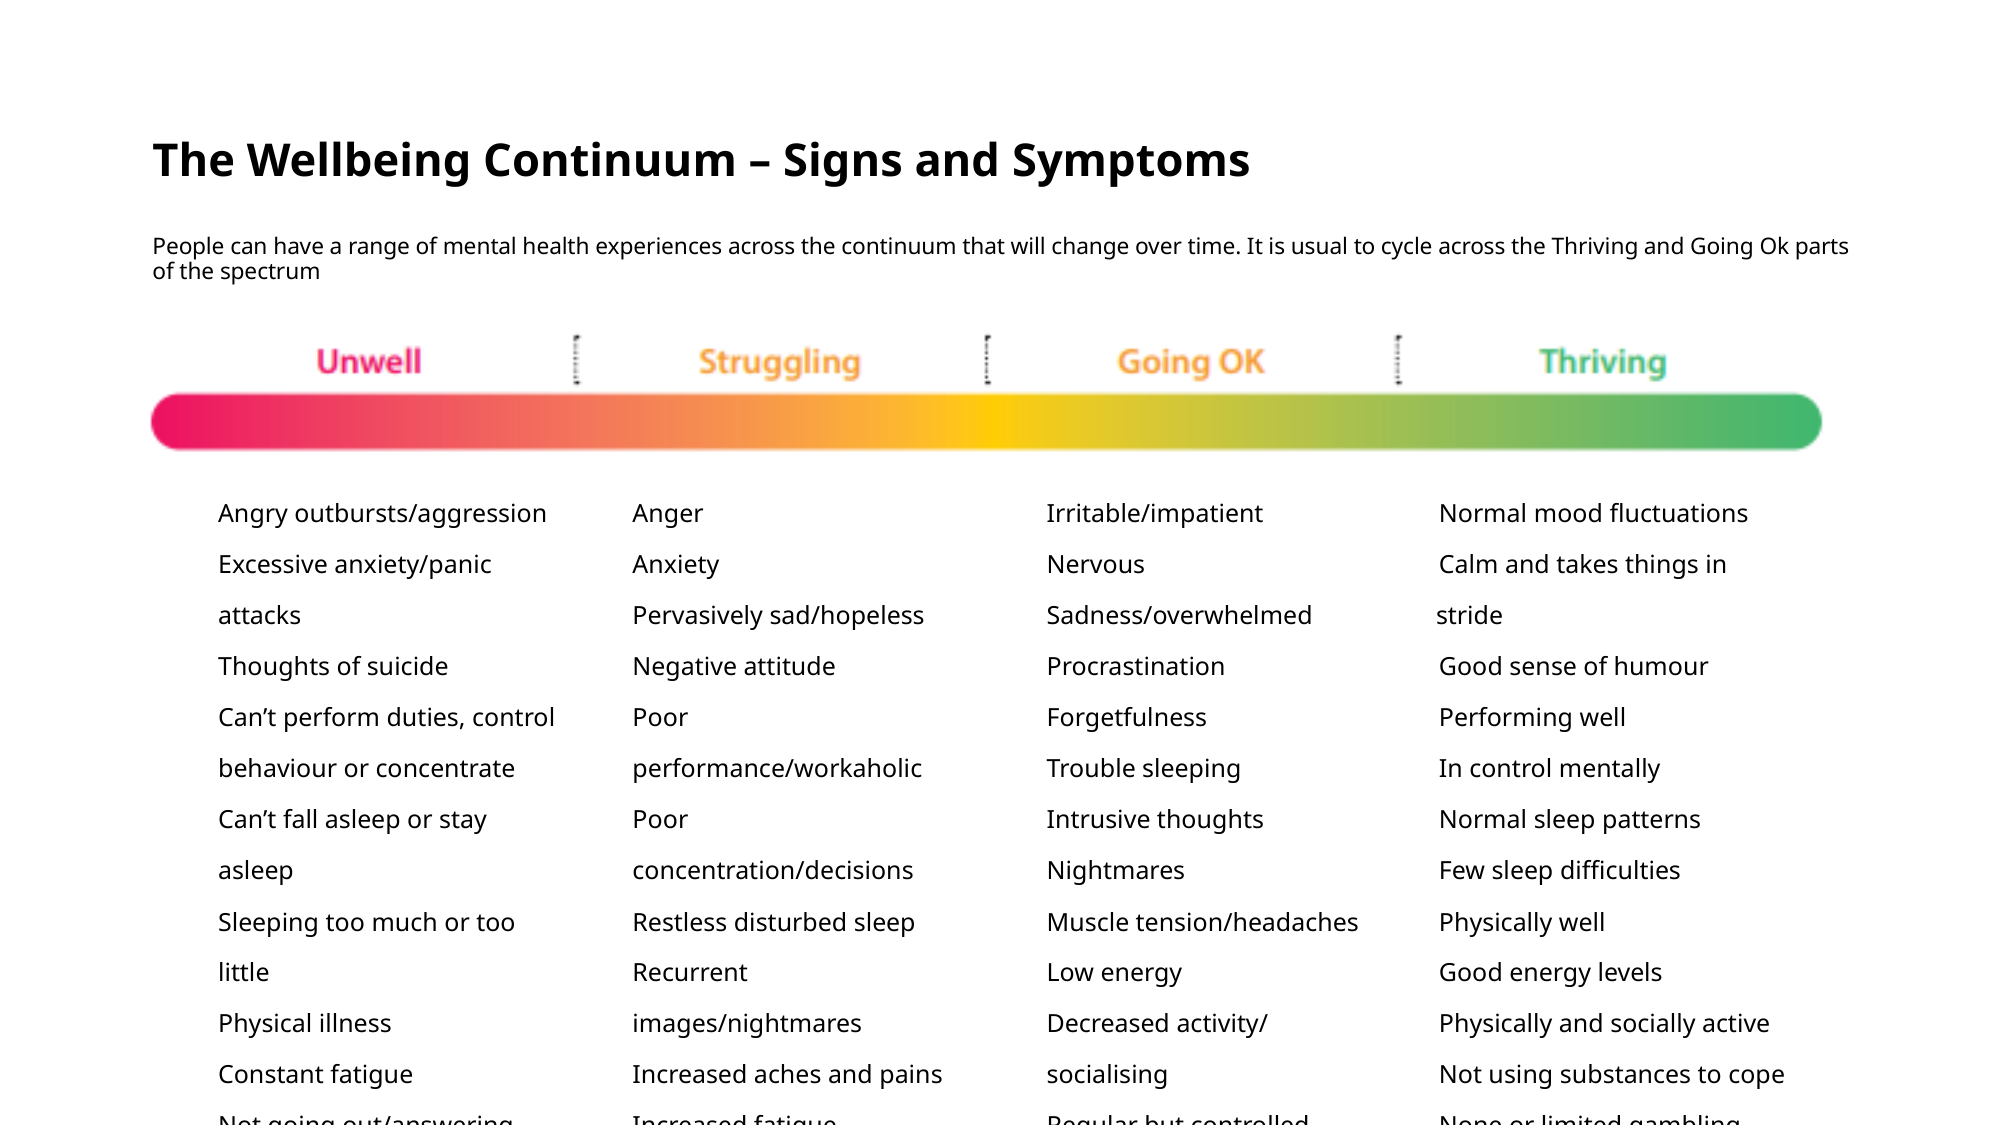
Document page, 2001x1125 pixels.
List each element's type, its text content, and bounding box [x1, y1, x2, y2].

table_header Angry outbursts/aggression Excessive anxiety/panic attacks Thoughts of suicide Can’t perform duties, control behaviour or concentrate Can’t fall asleep or stay asleep Sleeping too much or too little Physical illness Constant fatigue Not going out/answering phone Substance or gambling addiction Other addictions [164, 489, 567, 1125]
table_header Normal mood fluctuations Calm and takes things in stride Good sense of humour Performing well In control mentally Normal sleep patterns Few sleep difficulties Physically well Good energy levels Physically and socially active Not using substances to cope None or limited gambling [1398, 489, 1801, 1125]
table_header Anger Anxiety Pervasively sad/hopeless Negative attitude Poor performance/workaholic Poor concentration/decisions Restless disturbed sleep Recurrent images/nightmares Increased aches and pains Increased fatigue Avoidance Withdrawal Increased substance use/gambling hard to control [578, 489, 982, 1125]
picture [104, 306, 1879, 489]
title The Wellbeing Continuum – Signs and Symptoms People can have a range of mental health experiences across the continuum that will change over time. It is usual to cycle across the Thriving and Going Ok parts of the spectrum [137, 129, 1863, 306]
table_header Irritable/impatient Nervous Sadness/overwhelmed Procrastination Forgetfulness Trouble sleeping Intrusive thoughts Nightmares Muscle tension/headaches Low energy Decreased activity/ socialising Regular but controlled substance use or gambling [992, 489, 1396, 1125]
